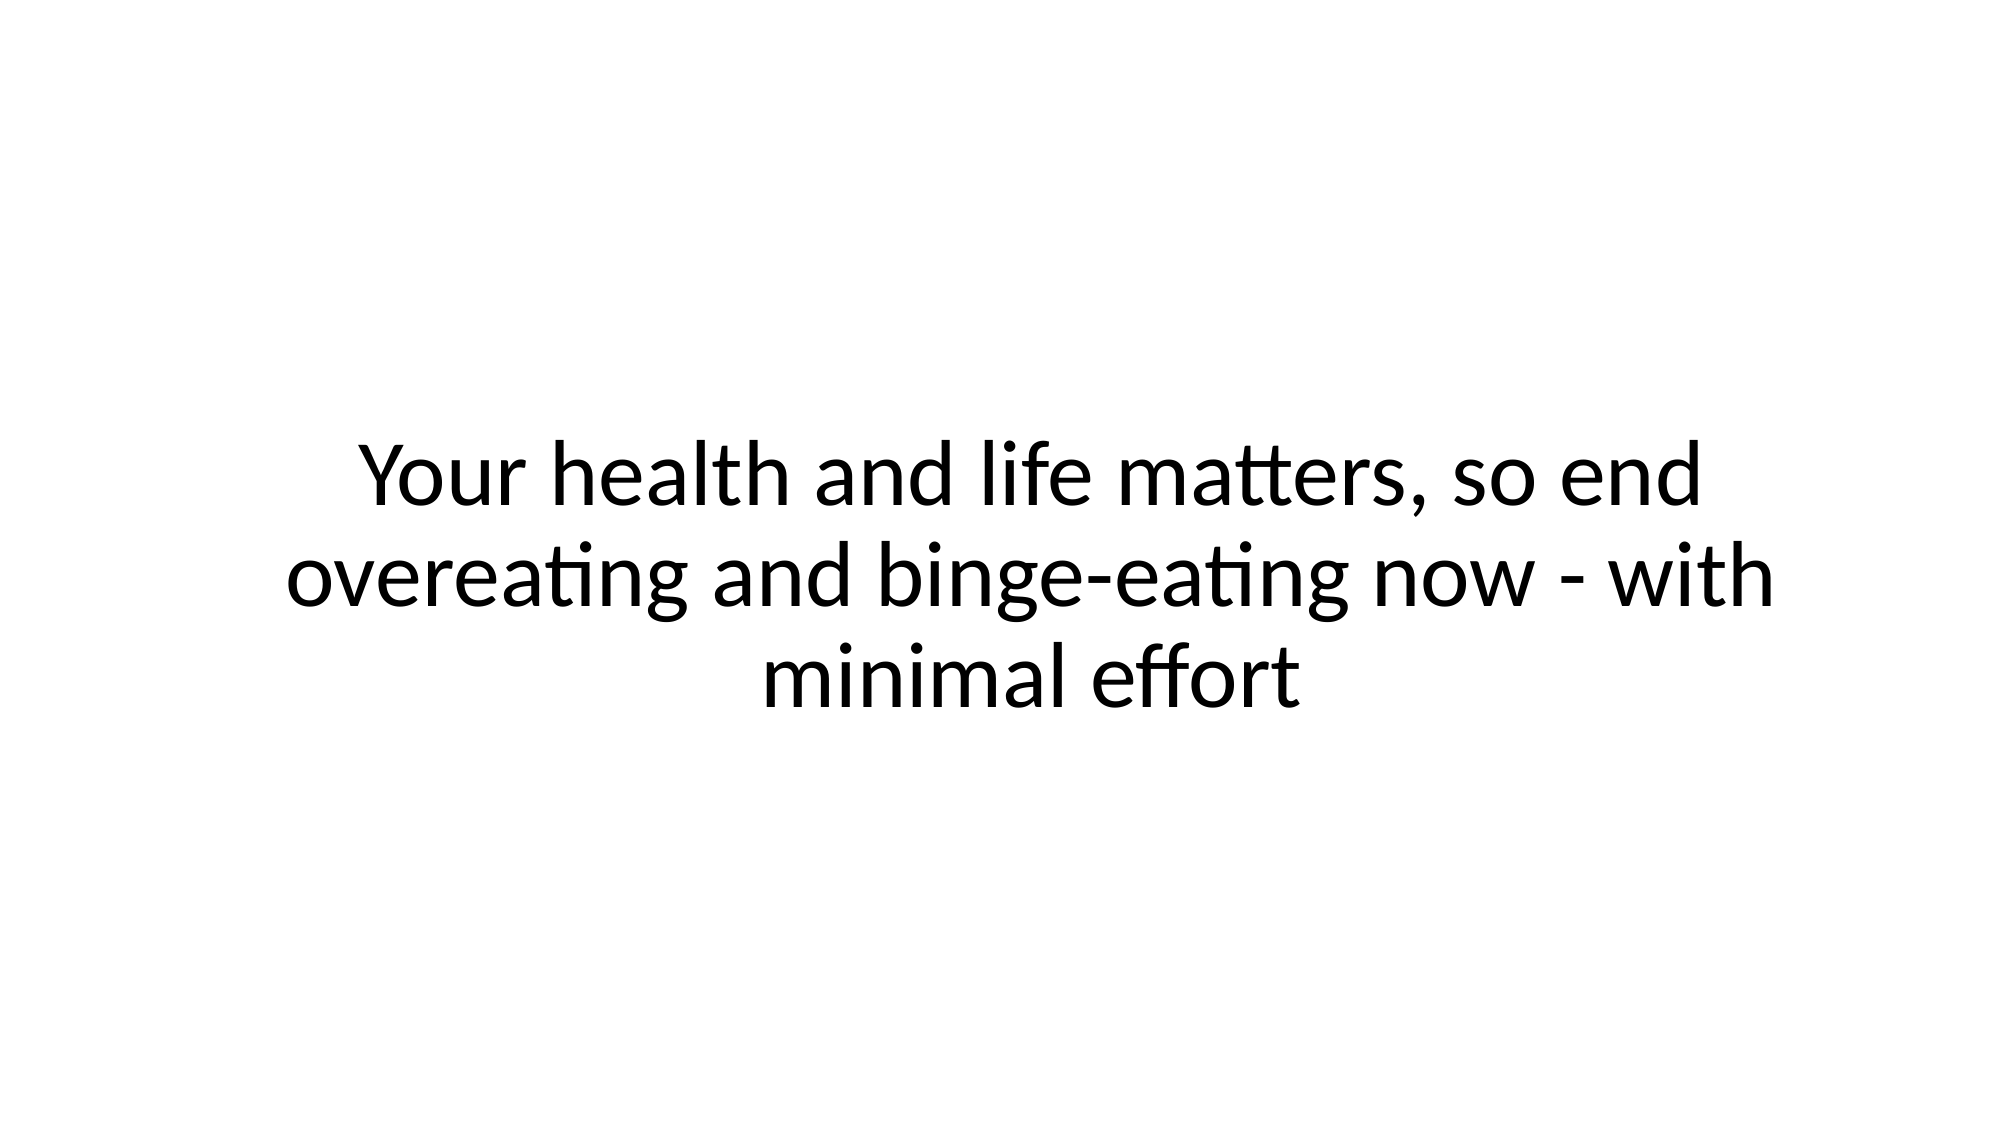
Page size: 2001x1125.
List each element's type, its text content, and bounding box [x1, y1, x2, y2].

list Your health and life matters, so end overeating and binge-eating now - with minimal effort [137, 416, 1927, 1014]
